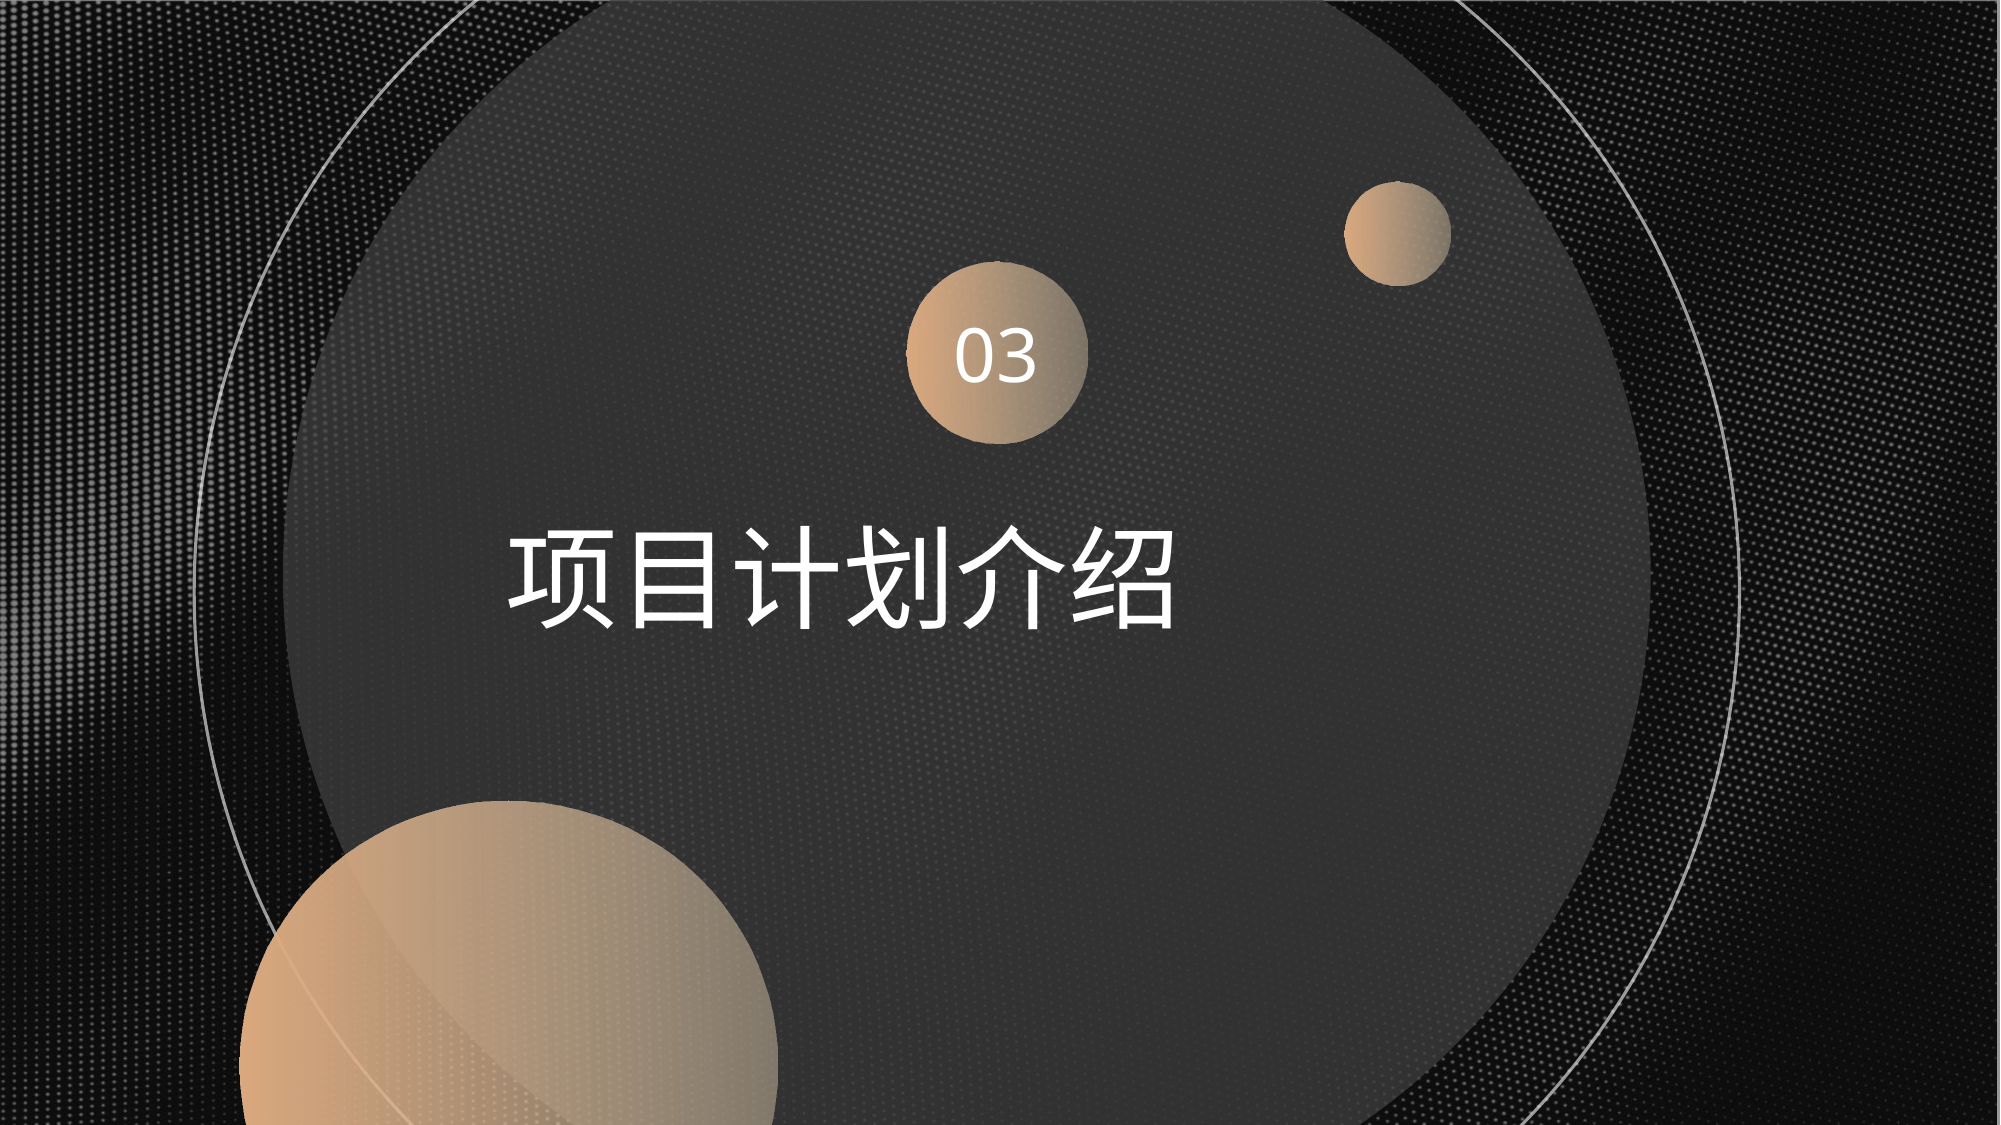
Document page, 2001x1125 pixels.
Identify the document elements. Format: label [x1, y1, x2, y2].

text_box [0, 0, 2000, 1125]
